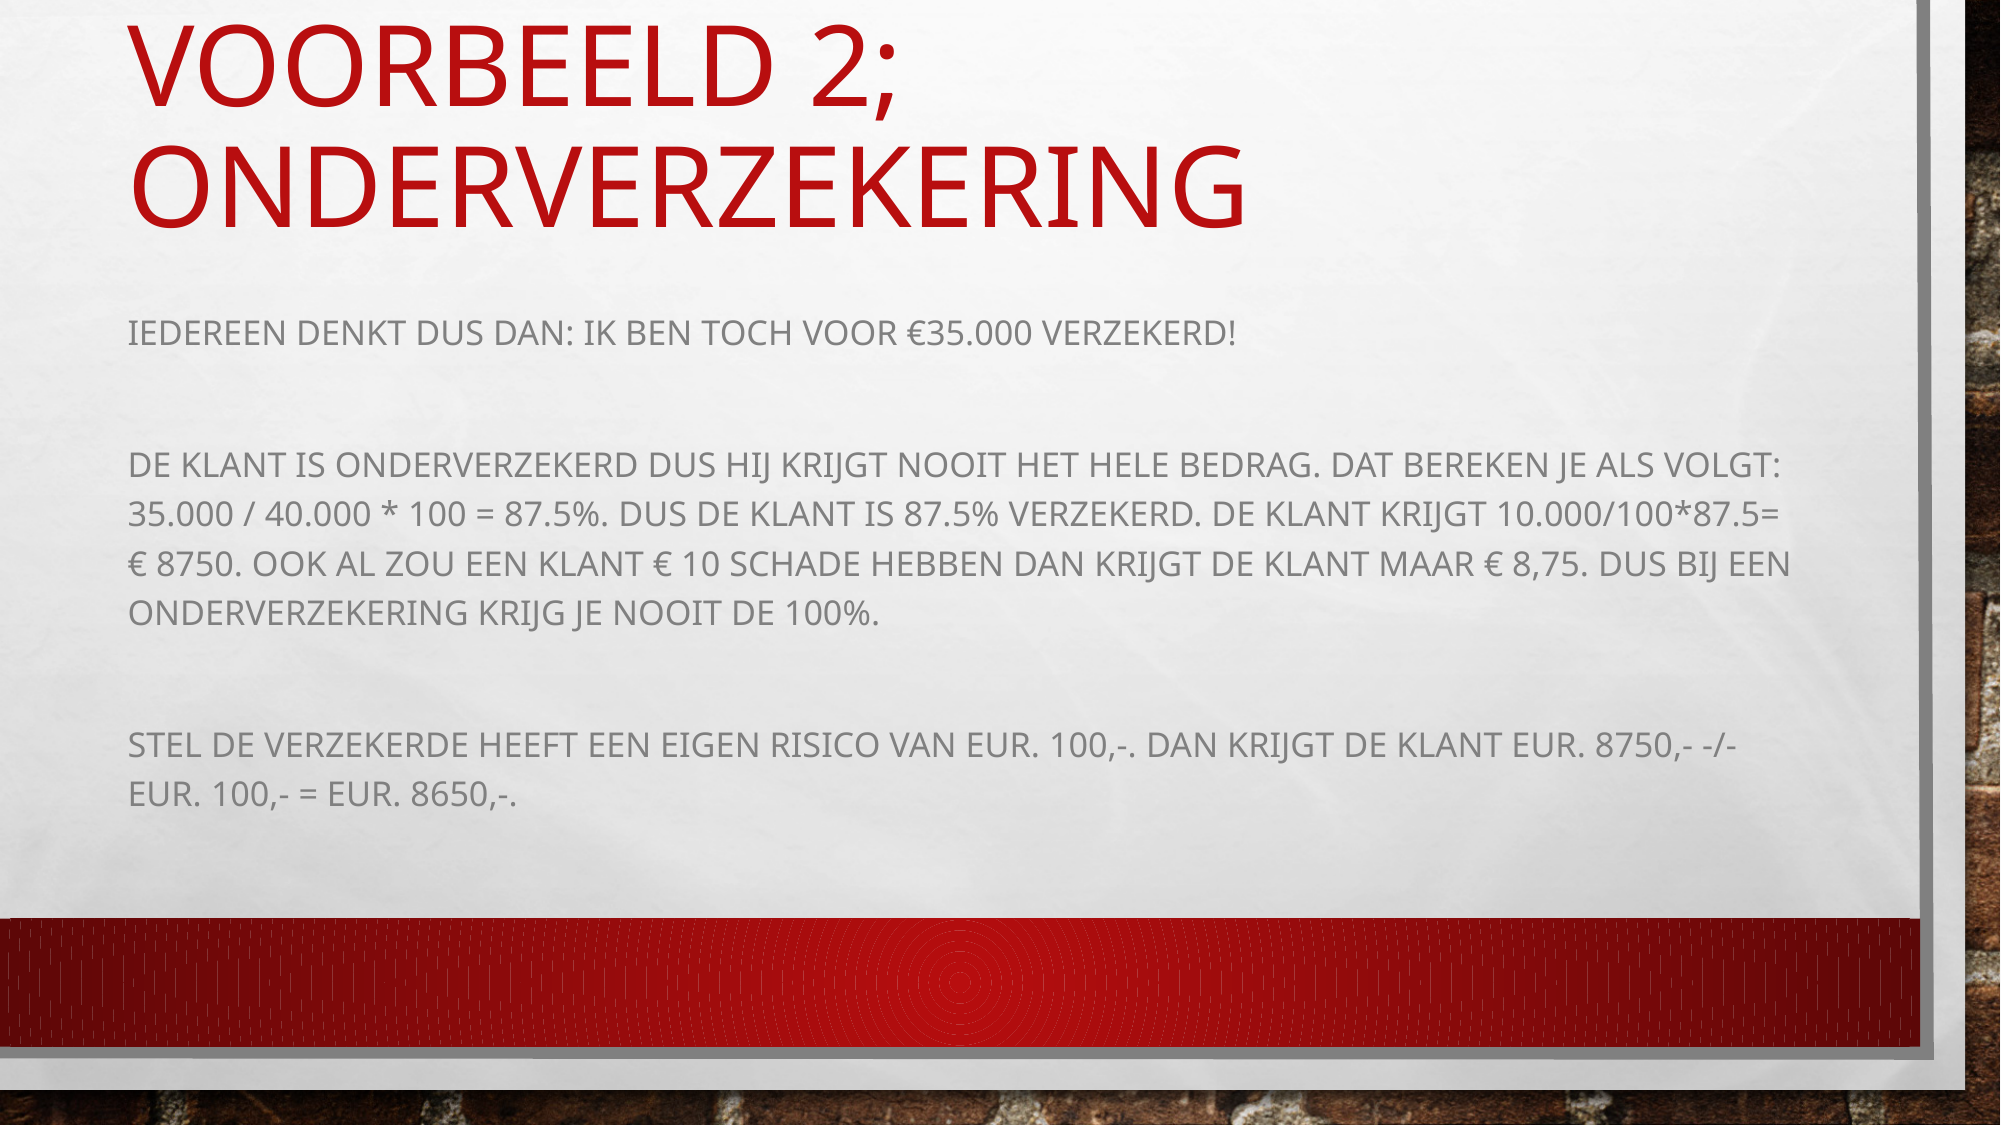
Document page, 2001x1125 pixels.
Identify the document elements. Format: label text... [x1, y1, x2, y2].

list iedereen denkt dus dan: ik ben toch voor €35.000 verzekerd! De klant is onderverzekerd dus hij krijgt nooit het hele bedrag. Dat bereken je als volgt: 35.000 / 40.000 * 100 = 87.5%. Dus de klant is 87.5% verzekerd. De klant krijgt 10.000/100*87.5= € 8750. Ook al zou een klant € 10 schade hebben dan krijgt de klant maar € 8,75. Dus bij een onderverzekering krijg je nooit de 100%. Stel de verzekerde heeft een eigen risico van Eur. 100,-. Dan krijgt de klant Eur. 8750,- -/- eur. 100,- = eur. 8650,-. [112, 295, 1818, 883]
picture [0, 0, 2000, 1125]
title Voorbeeld 2; onderverzekering [112, 112, 1818, 260]
